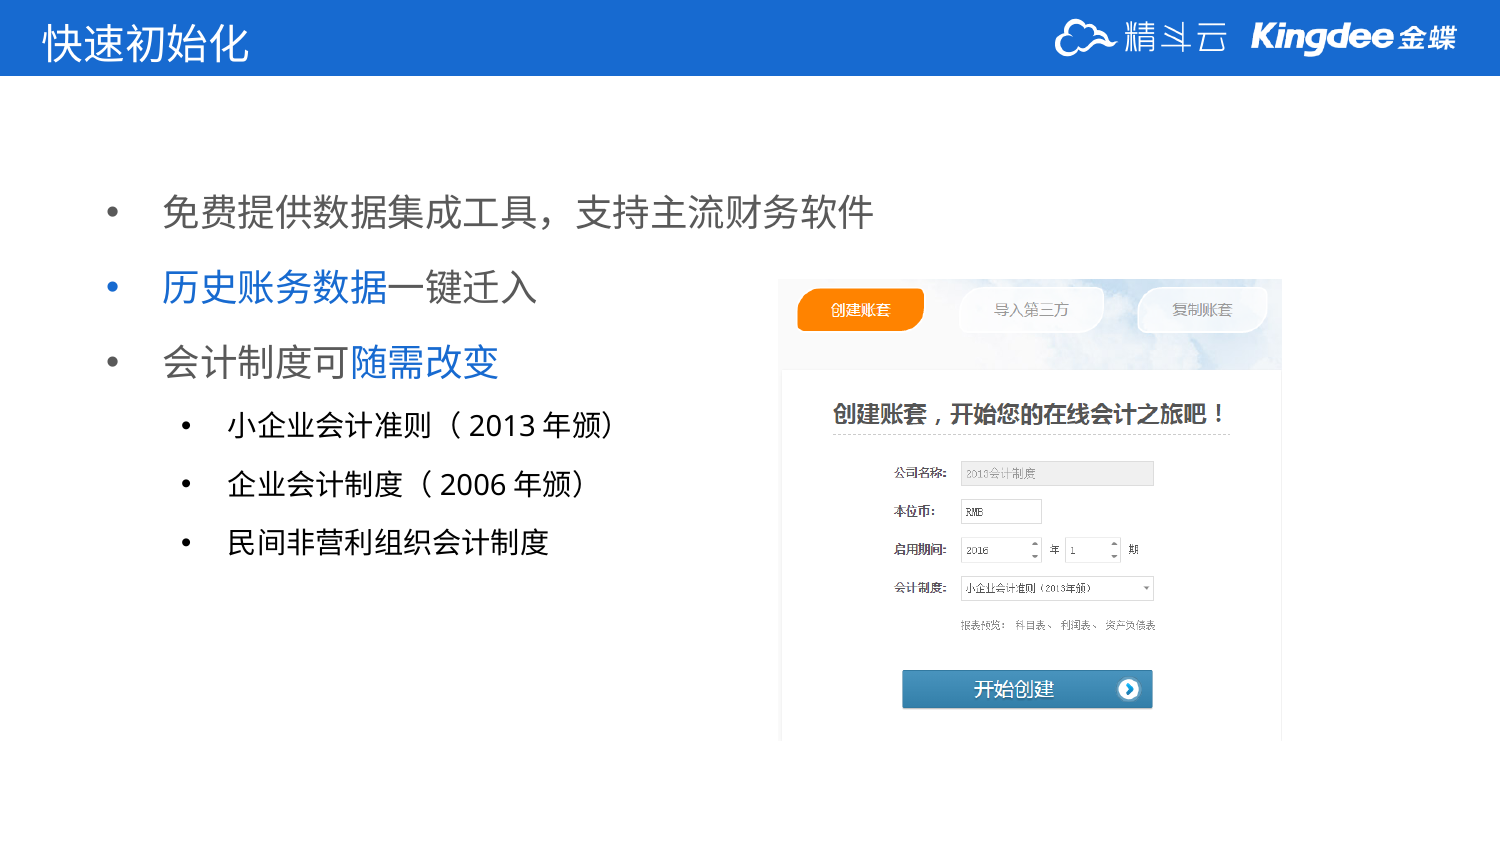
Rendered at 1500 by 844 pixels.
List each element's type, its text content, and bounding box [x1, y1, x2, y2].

list 免费提供数据集成工具，支持主流财务软件 历史账务数据一键迁入 会计制度可随需改变 小企业会计准则（2013年颁） 企业会计制度（2006年颁） 民间非营利组织会计制度 [91, 159, 1474, 791]
title 快速初始化 [26, 0, 1196, 86]
picture [1196, 0, 1487, 69]
picture [778, 278, 1282, 741]
